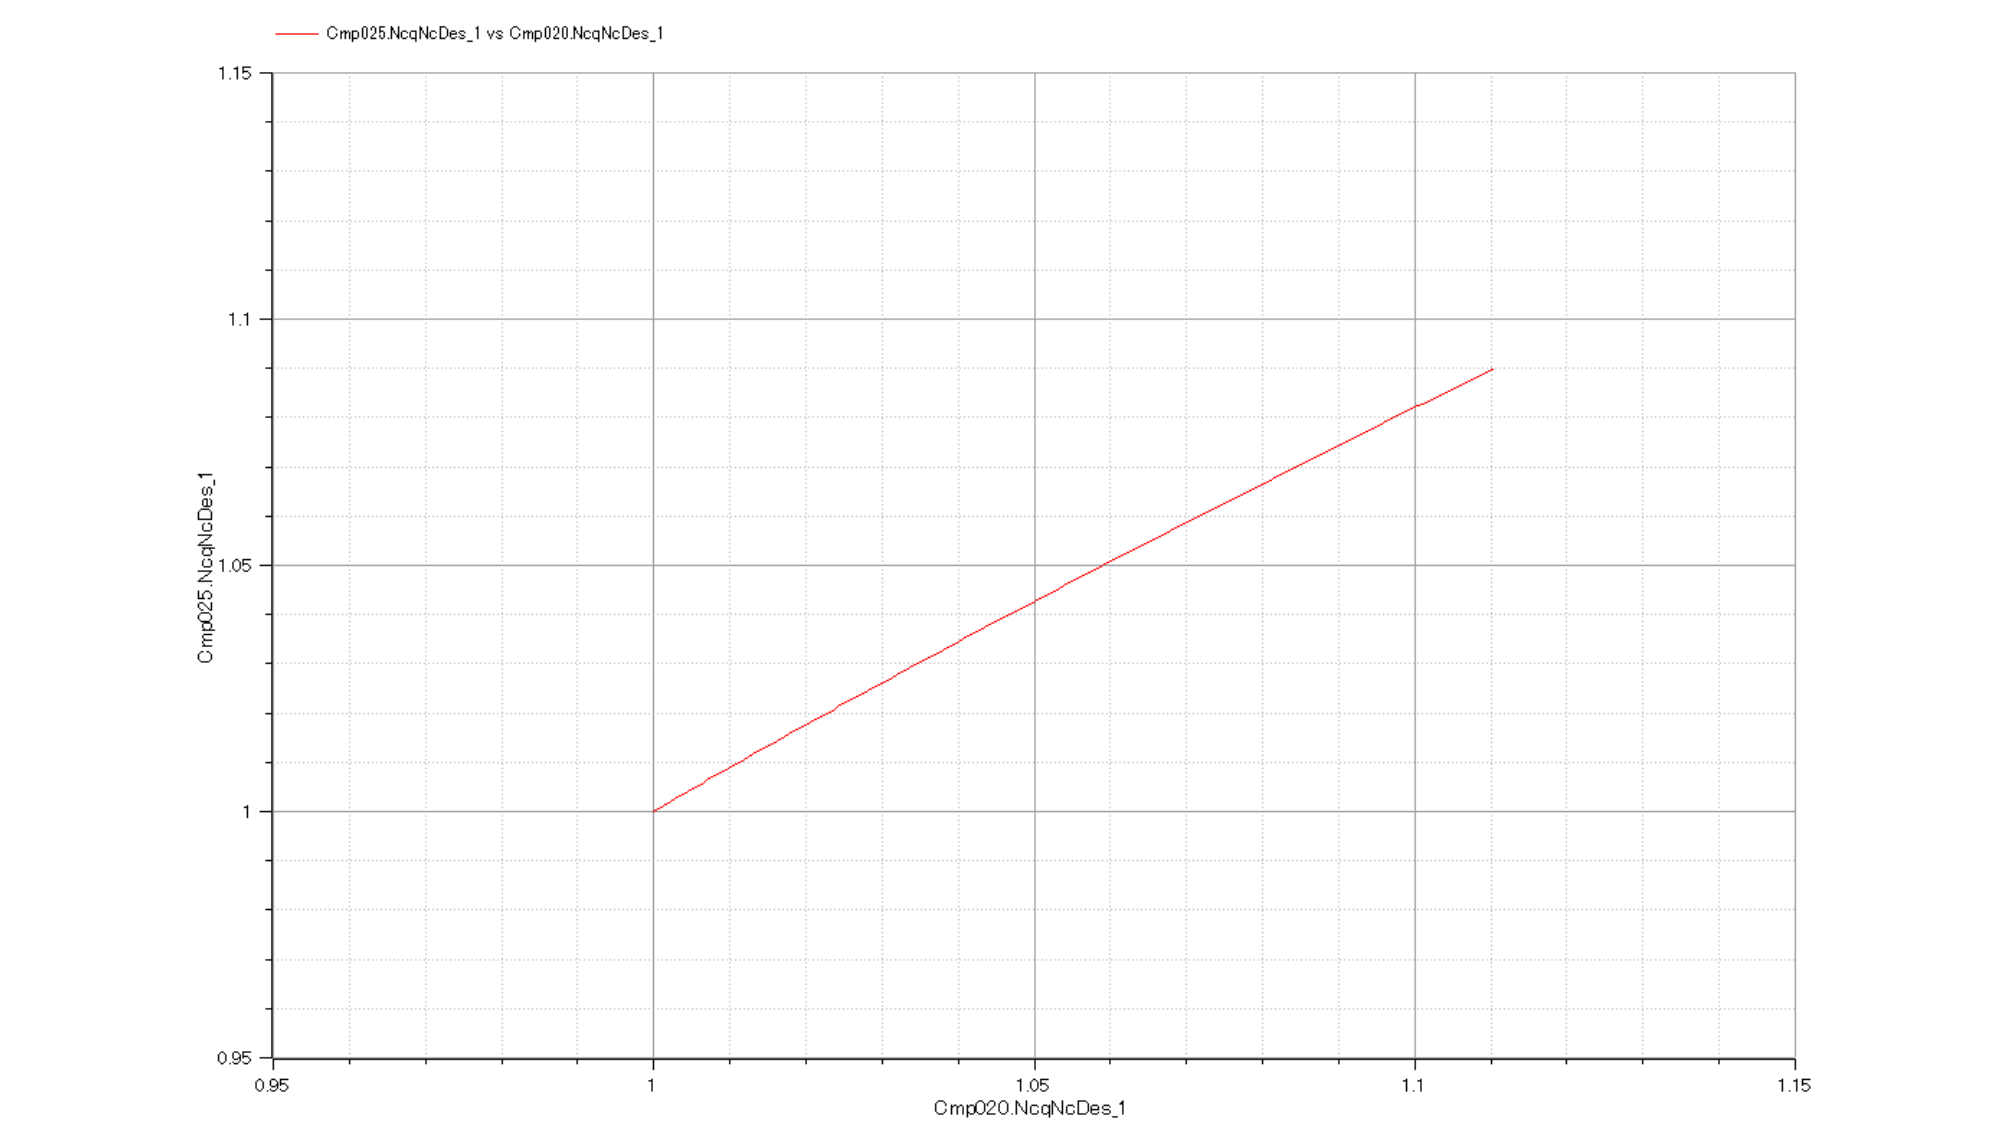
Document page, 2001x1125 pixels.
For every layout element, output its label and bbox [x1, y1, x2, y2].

picture [185, 0, 1815, 1125]
